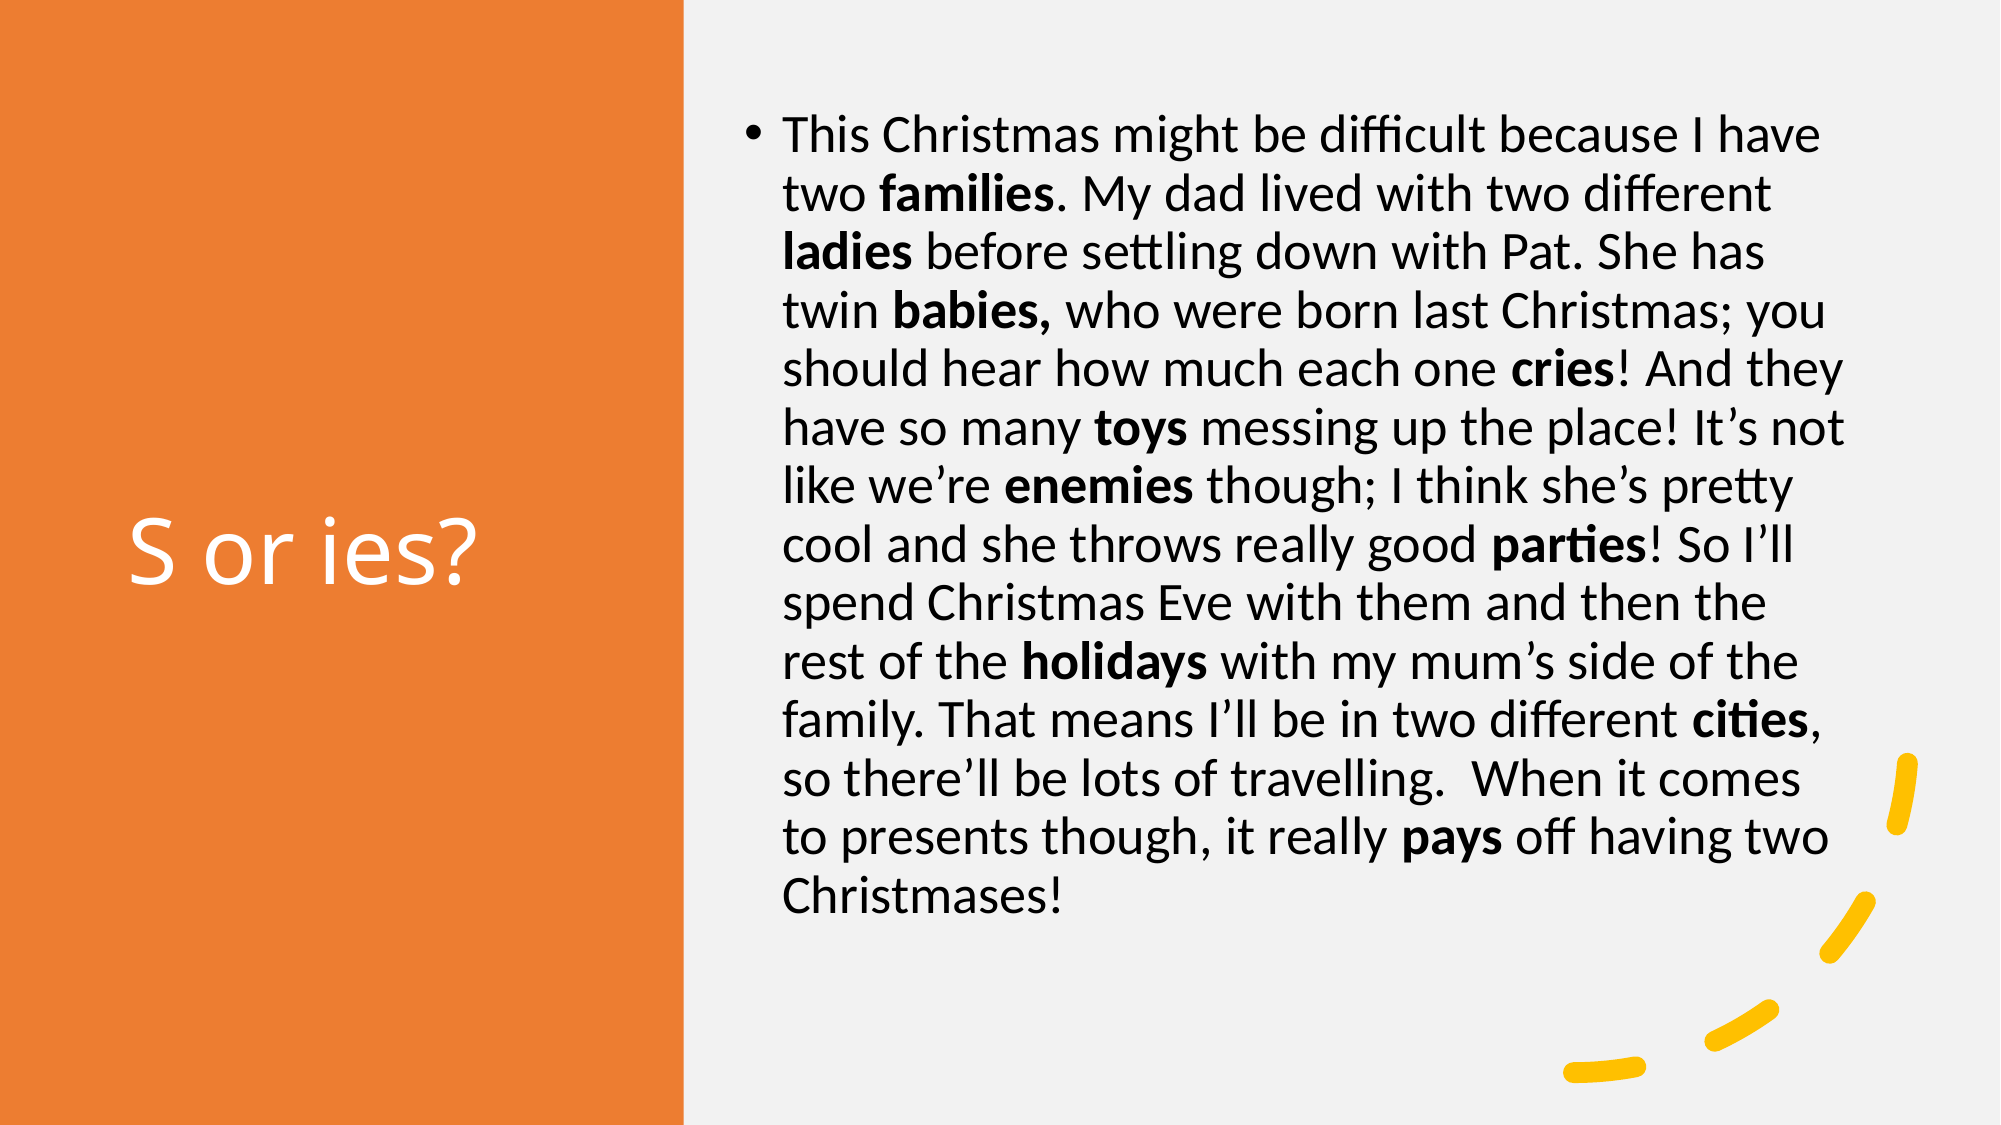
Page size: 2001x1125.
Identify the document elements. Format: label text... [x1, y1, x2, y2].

text_box [1863, 737, 1909, 907]
text_box [0, 0, 685, 1125]
text_box [685, 0, 2000, 1125]
list This Christmas might be difficult because I have two families. My dad lived with two different ladies before settling down with Pat. She has twin babies, who were born last Christmas; you should hear how much each one cries! And they have so many toys messing up the place! It’s not like we’re enemies though; I think she’s pretty cool and she throws really good parties! So I’ll spend Christmas Eve with them and then the rest of the holidays with my mum’s side of the family. That means I’ll be in two different cities, so there’ll be lots of travelling. When it comes to presents though, it really pays off having two Christmases! [729, 97, 1863, 1014]
title S or ies? [112, 97, 638, 1014]
text_box [1572, 1014, 1764, 1074]
